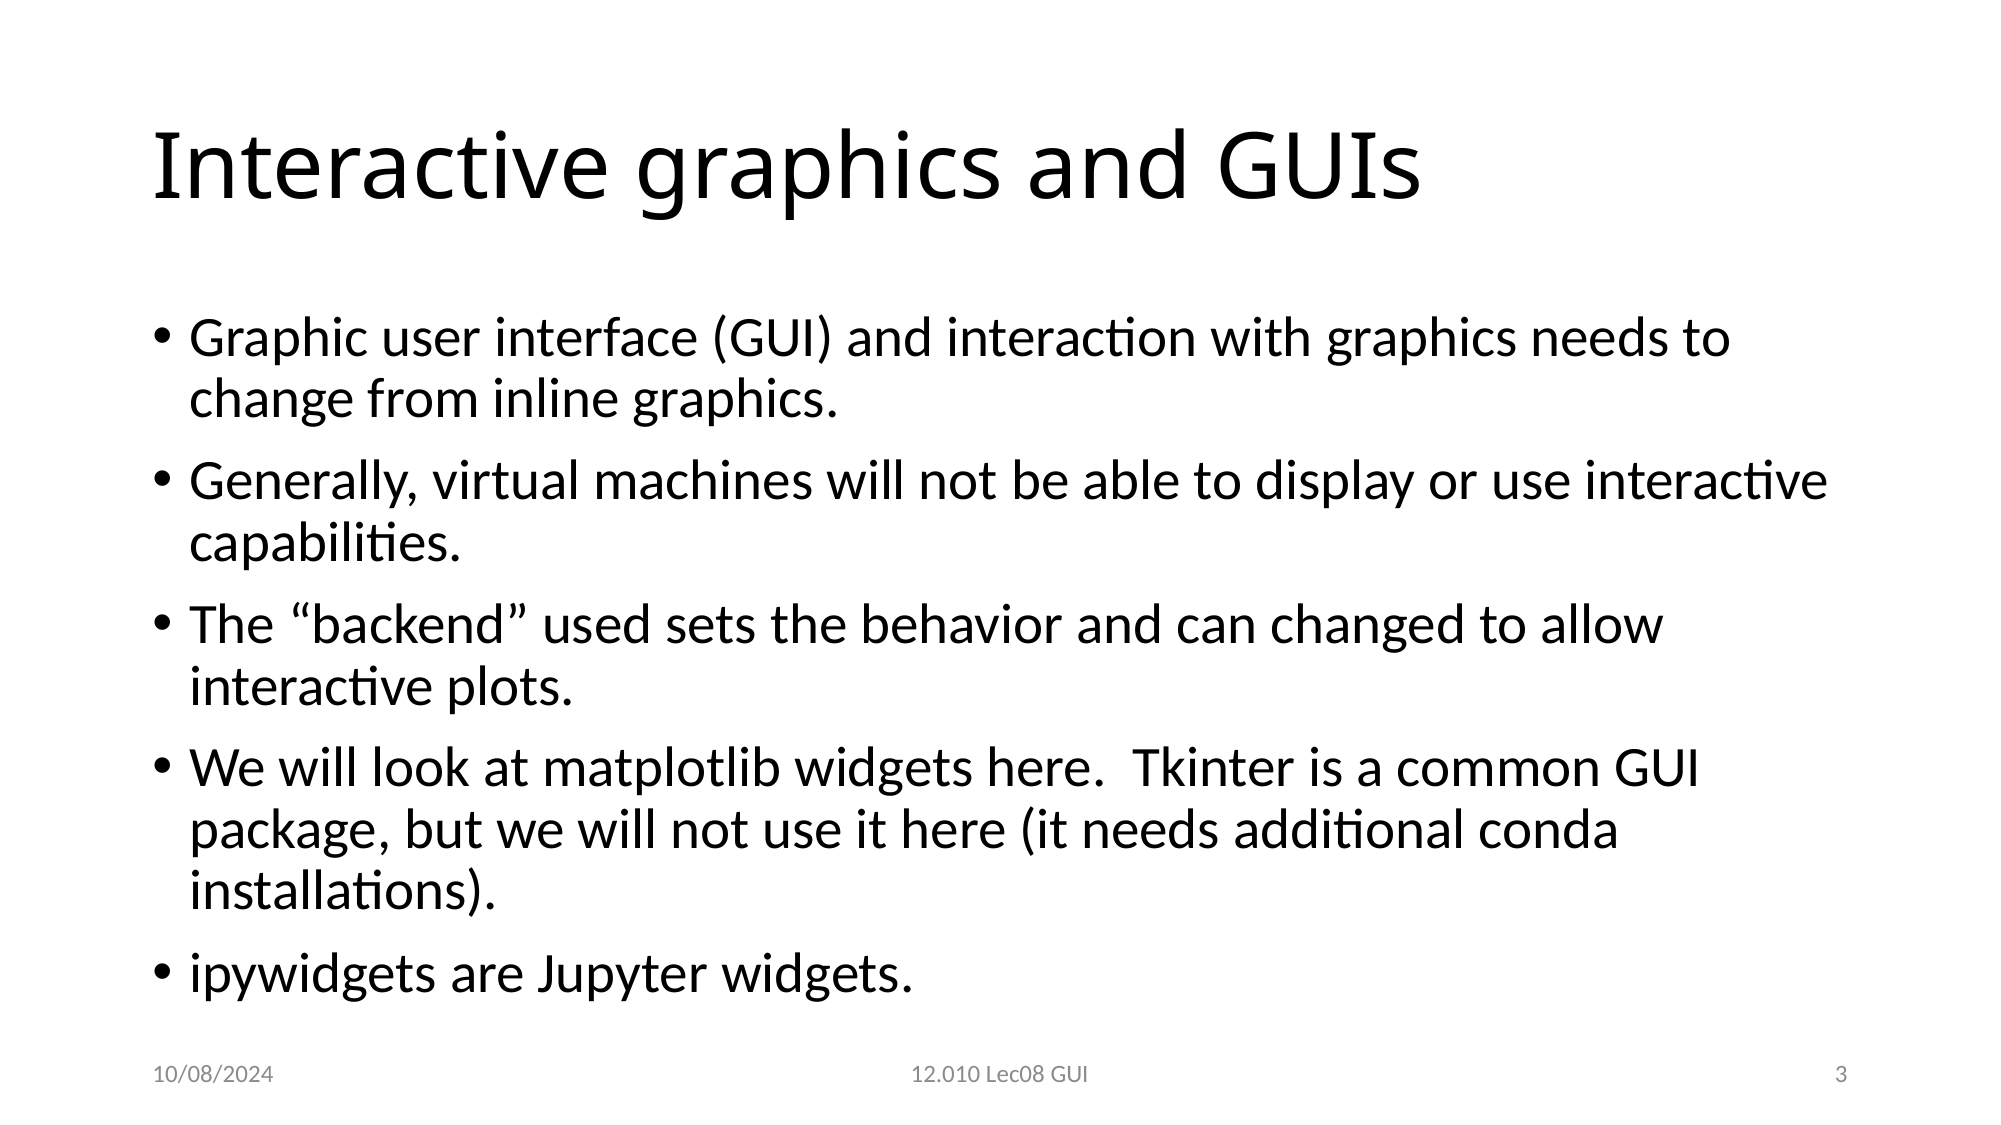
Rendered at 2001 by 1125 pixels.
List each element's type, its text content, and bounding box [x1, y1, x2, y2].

title Interactive graphics and GUIs [137, 59, 1863, 278]
footer 12.010 Lec08 GUI [662, 1042, 1338, 1103]
slide_number 3 [1412, 1042, 1863, 1103]
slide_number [137, 1042, 588, 1103]
list Graphic user interface (GUI) and interaction with graphics needs to change from inline graphics. Generally, virtual machines will not be able to display or use interactive capabilities. The “backend” used sets the behavior and can changed to allow interactive plots. We will look at matplotlib widgets here. Tkinter is a common GUI package, but we will not use it here (it needs additional conda installations). ipywidgets are Jupyter widgets. [137, 299, 1863, 1014]
